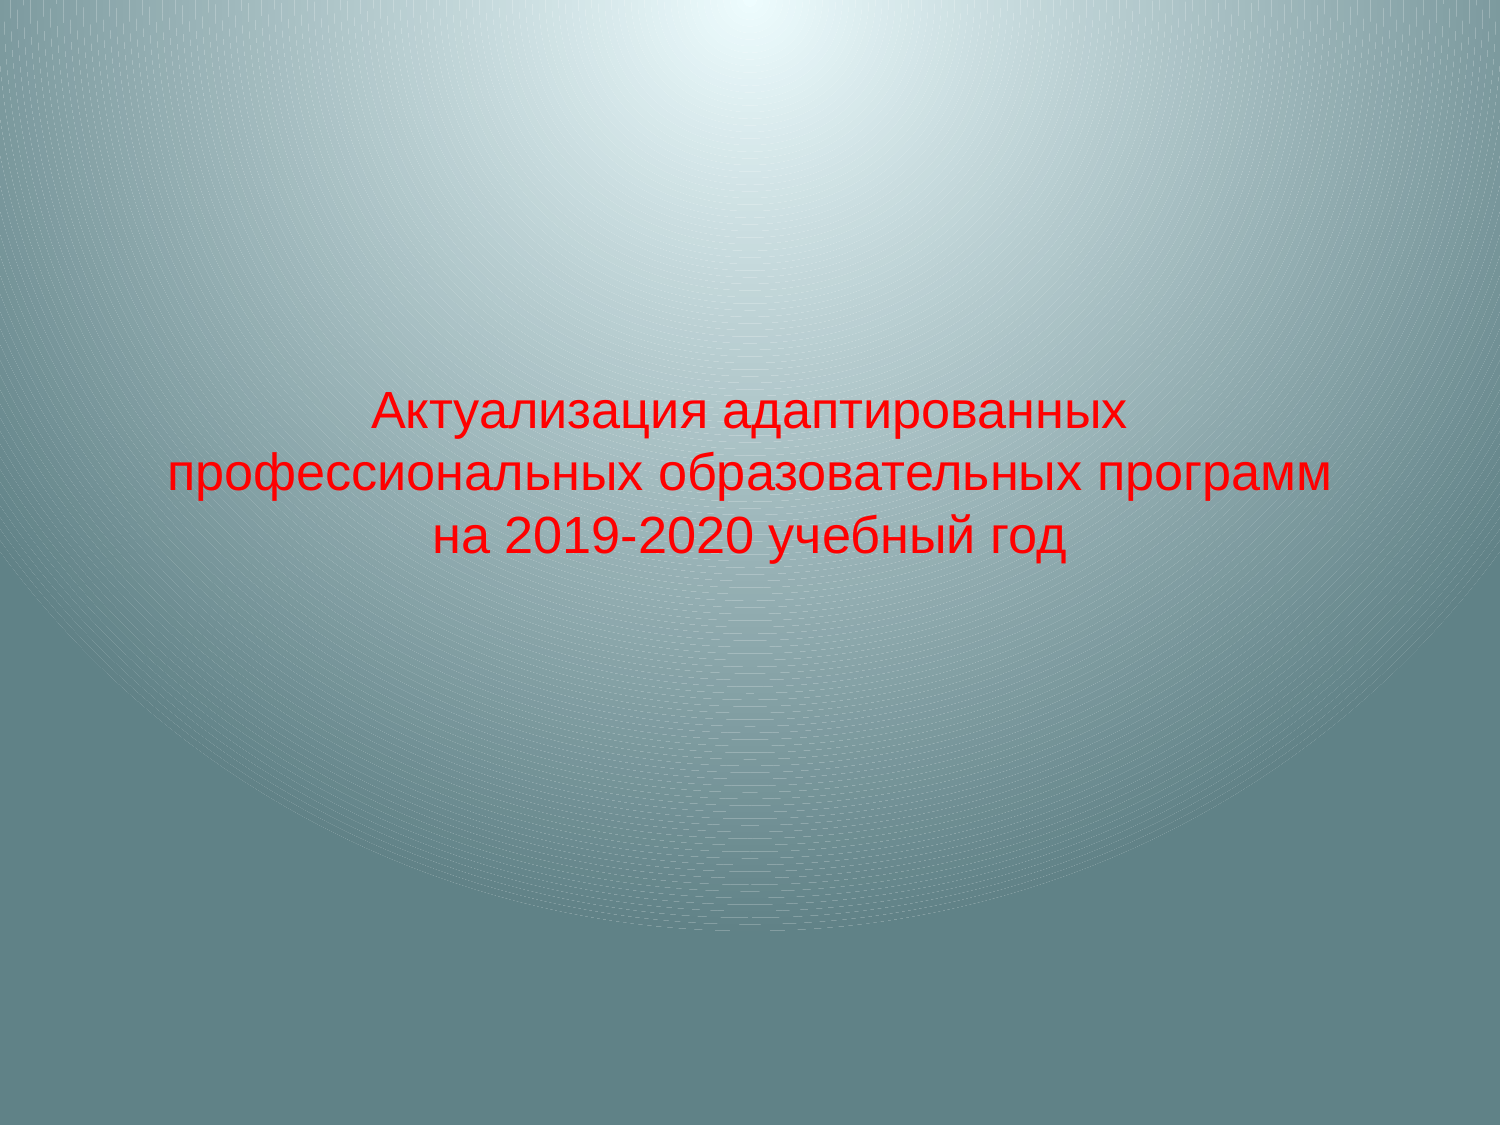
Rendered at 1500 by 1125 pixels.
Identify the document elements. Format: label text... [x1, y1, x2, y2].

title Актуализация адаптированных профессиональных образовательных программ на 2019-2020 учебный год [112, 349, 1388, 591]
